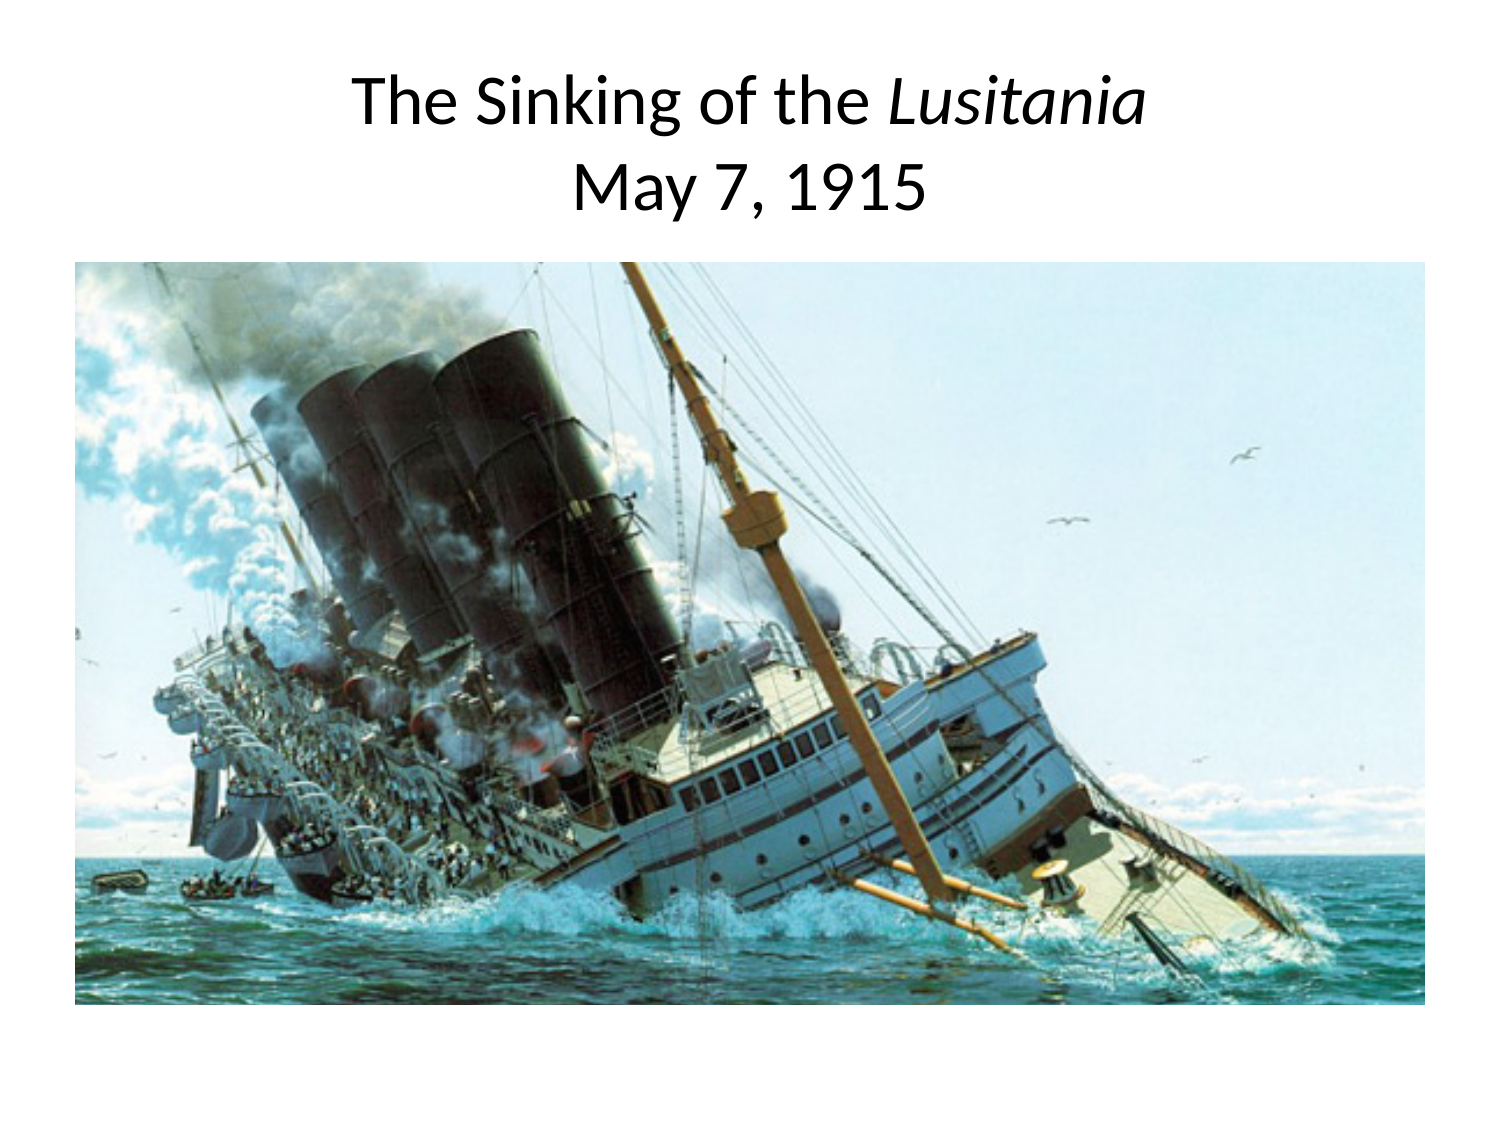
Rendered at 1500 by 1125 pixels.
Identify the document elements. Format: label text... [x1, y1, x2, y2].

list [74, 262, 1426, 1006]
title The Sinking of the Lusitania May 7, 1915 [75, 45, 1425, 233]
